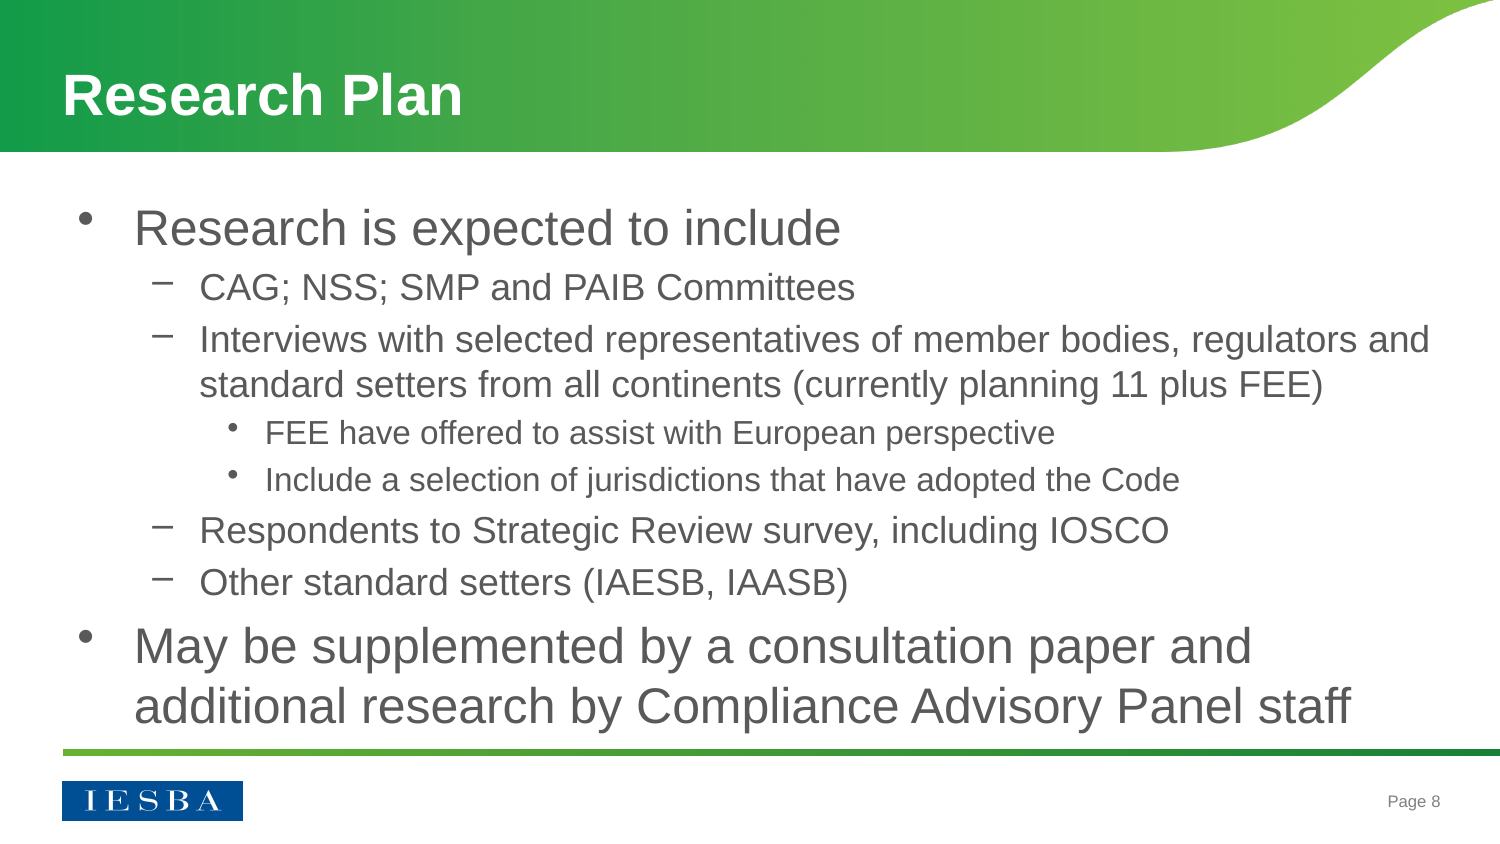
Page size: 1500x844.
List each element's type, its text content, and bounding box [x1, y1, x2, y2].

picture [62, 781, 243, 821]
title Research Plan [62, 59, 1300, 125]
picture [0, 0, 1497, 152]
list Research is expected to include CAG; NSS; SMP and PAIB Committees Interviews with selected representatives of member bodies, regulators and standard setters from all continents (currently planning 11 plus FEE) FEE have offered to assist with European perspective Include a selection of jurisdictions that have adopted the Code Respondents to Strategic Review survey, including IOSCO Other standard setters (IAESB, IAASB) May be supplemented by a consultation paper and additional research by Compliance Advisory Panel staff [62, 187, 1450, 760]
